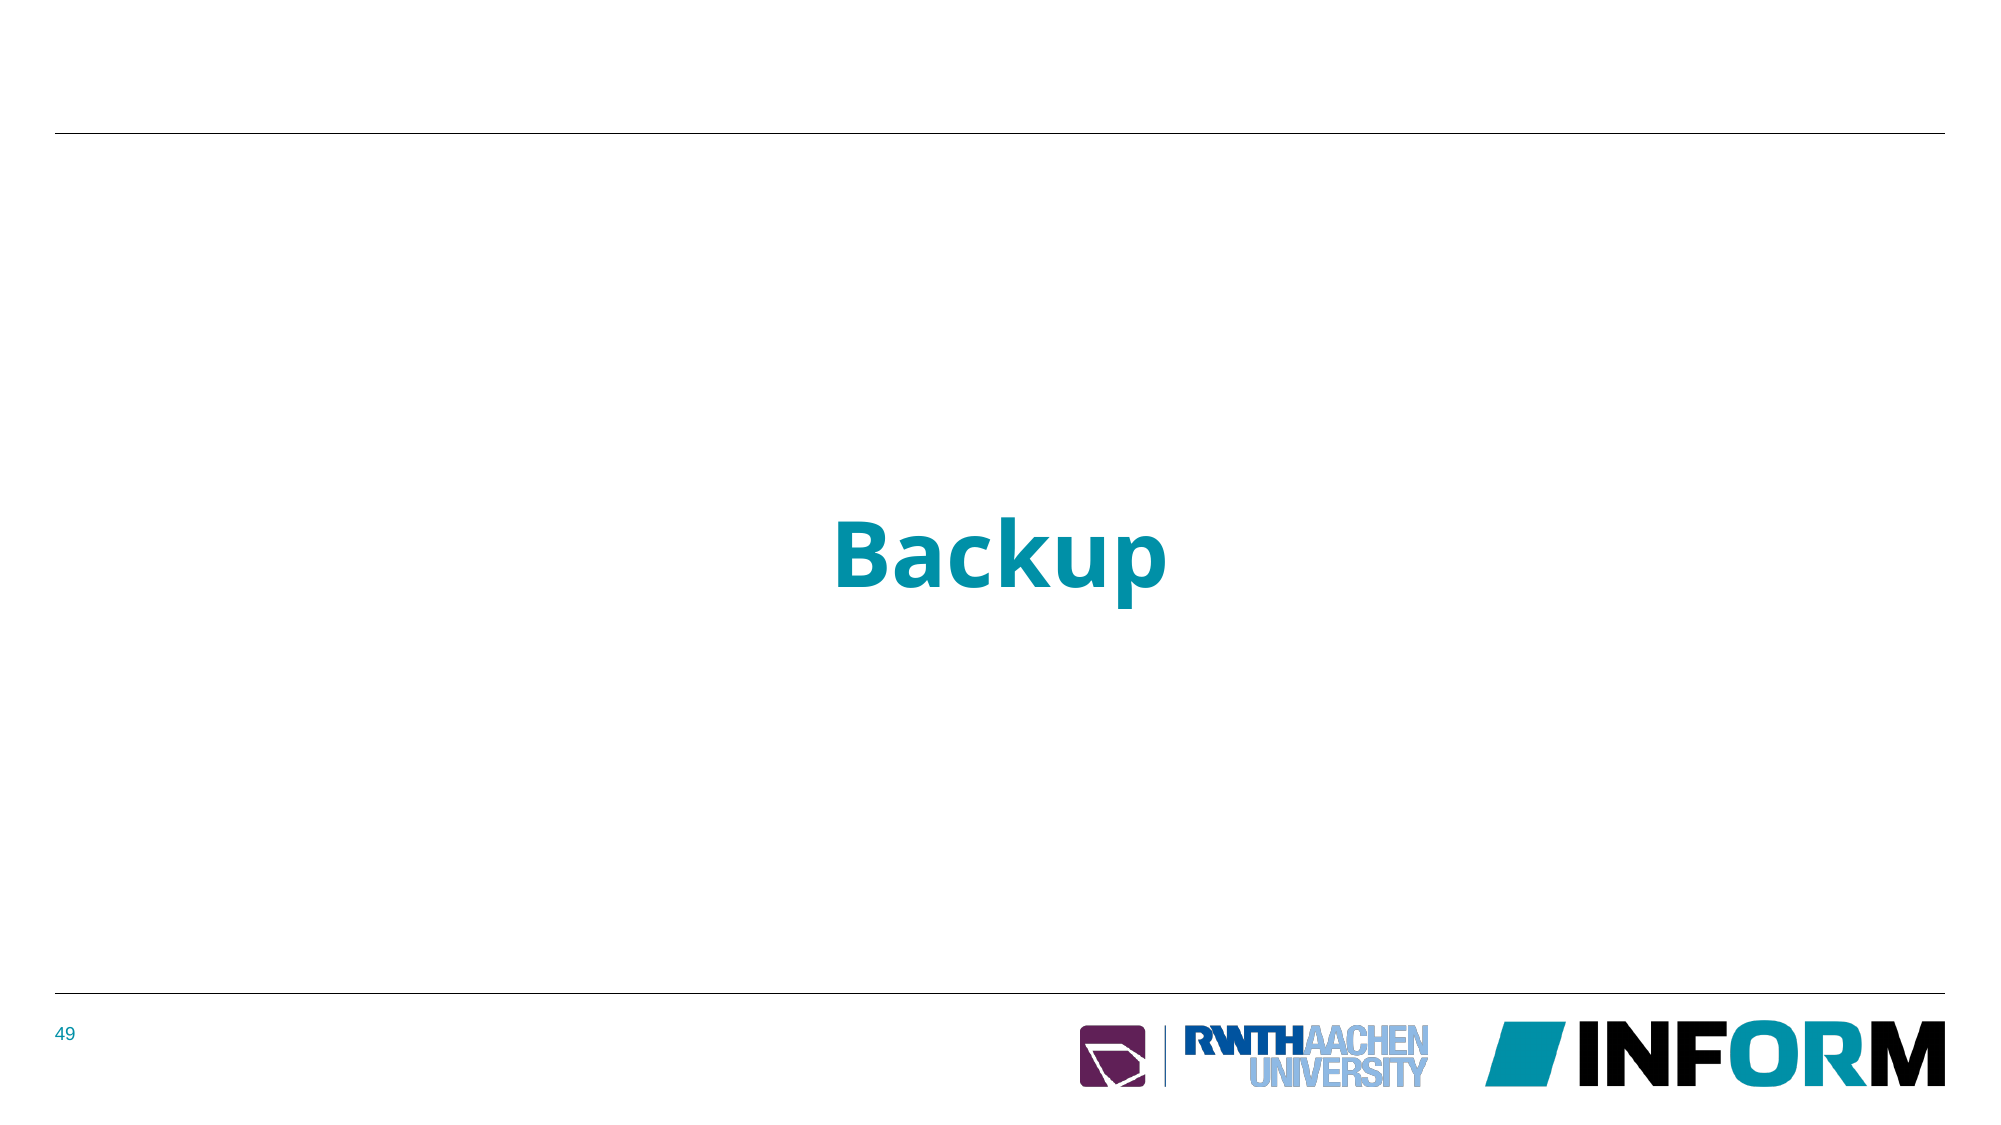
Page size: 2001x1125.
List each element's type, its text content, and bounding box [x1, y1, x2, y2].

picture [1080, 1025, 1428, 1087]
picture [1485, 1020, 1945, 1087]
title Backup [47, 501, 1953, 574]
